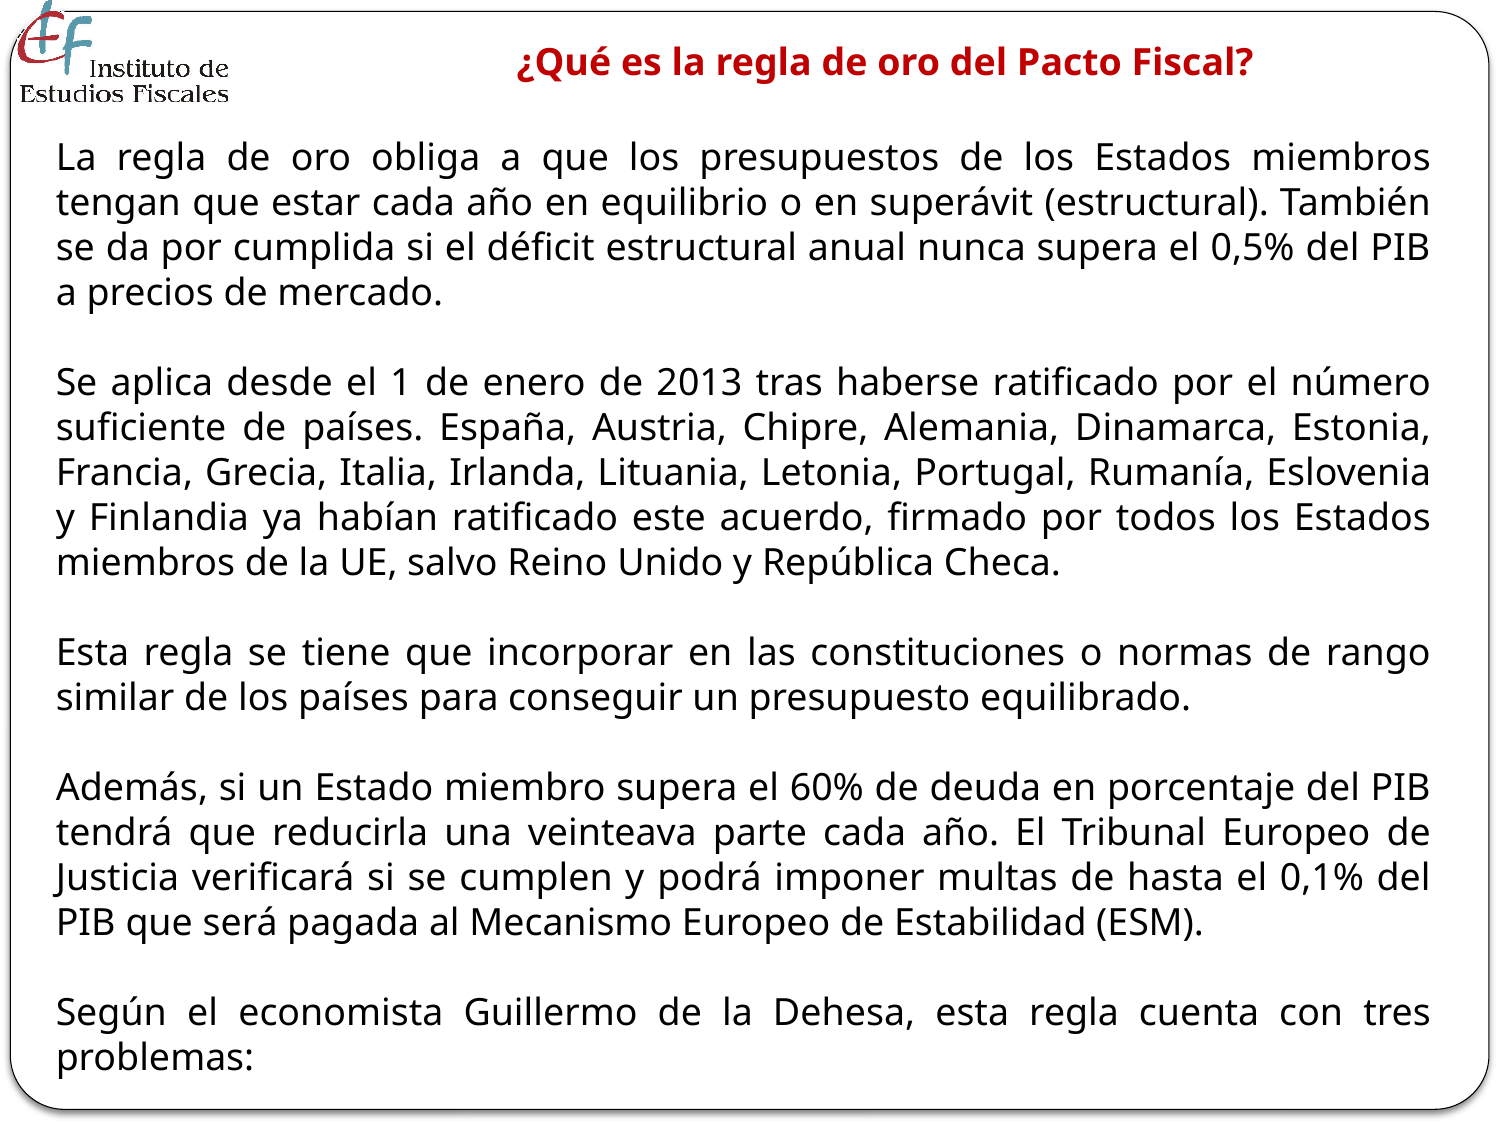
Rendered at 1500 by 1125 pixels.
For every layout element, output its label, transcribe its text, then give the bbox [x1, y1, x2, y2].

picture [17, 0, 228, 102]
text_box La regla de oro obliga a que los presupuestos de los Estados miembros tengan que estar cada año en equilibrio o en superávit (estructural). También se da por cumplida si el déficit estructural anual nunca supera el 0,5% del PIB a precios de mercado. Se aplica desde el 1 de enero de 2013 tras haberse ratificado por el número suficiente de países. España, Austria, Chipre, Alemania, Dinamarca, Estonia, Francia, Grecia, Italia, Irlanda, Lituania, Letonia, Portugal, Rumanía, Eslovenia y Finlandia ya habían ratificado este acuerdo, firmado por todos los Estados miembros de la UE, salvo Reino Unido y República Checa. Esta regla se tiene que incorporar en las constituciones o normas de rango similar de los países para conseguir un presupuesto equilibrado. Además, si un Estado miembro supera el 60% de deuda en porcentaje del PIB tendrá que reducirla una veinteava parte cada año. El Tribunal Europeo de Justicia verificará si se cumplen y podrá imponer multas de hasta el 0,1% del PIB que será pagada al Mecanismo Europeo de Estabilidad (ESM). Según el economista Guillermo de la Dehesa, esta regla cuenta con tres problemas: [41, 125, 1447, 1086]
text_box ¿Qué es la regla de oro del Pacto Fiscal? [501, 30, 1400, 91]
